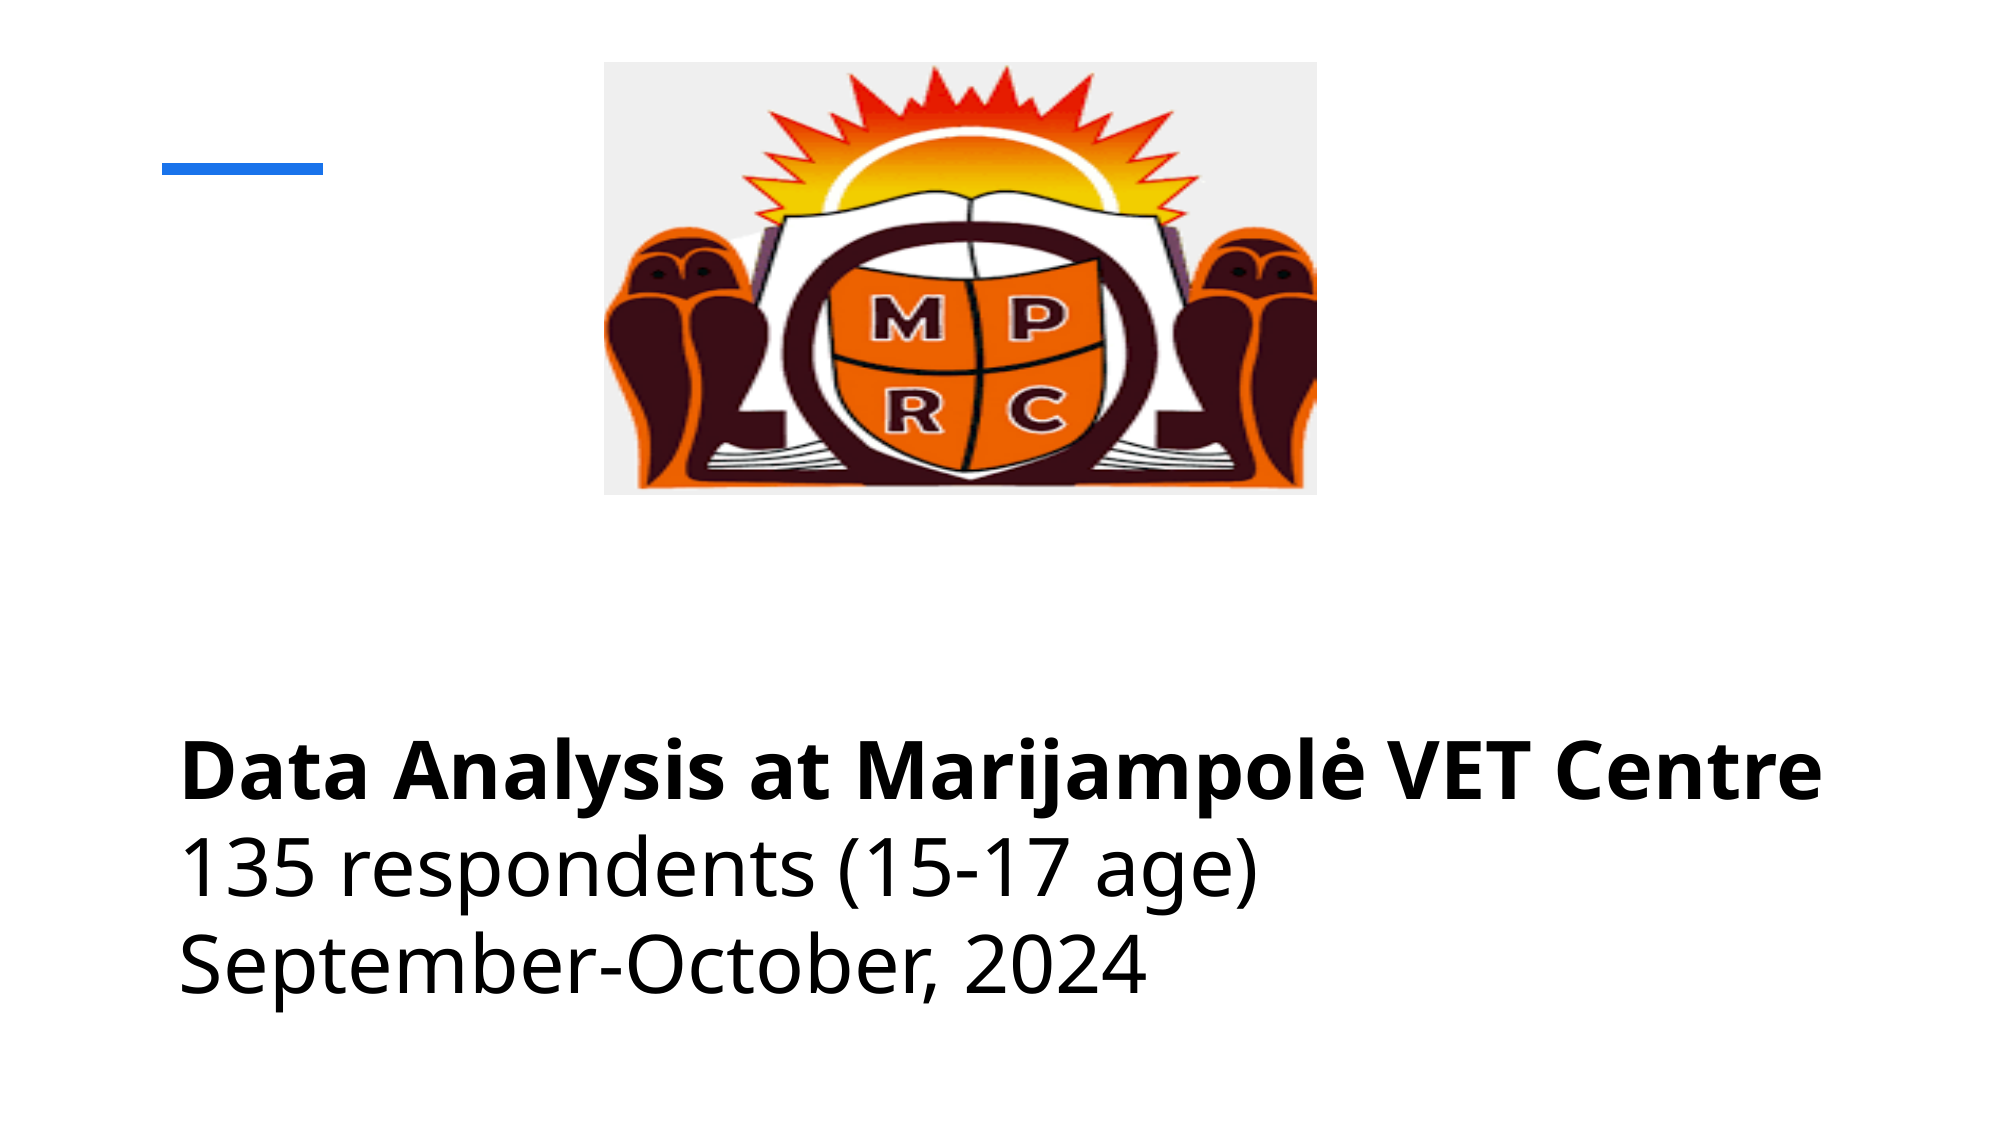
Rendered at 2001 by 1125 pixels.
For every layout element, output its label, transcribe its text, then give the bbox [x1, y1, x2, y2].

picture [604, 62, 1318, 496]
title Data Analysis at Marijampolė VET Centre 135 respondents (15-17 age) September-October, 2024 [163, 643, 1887, 1018]
